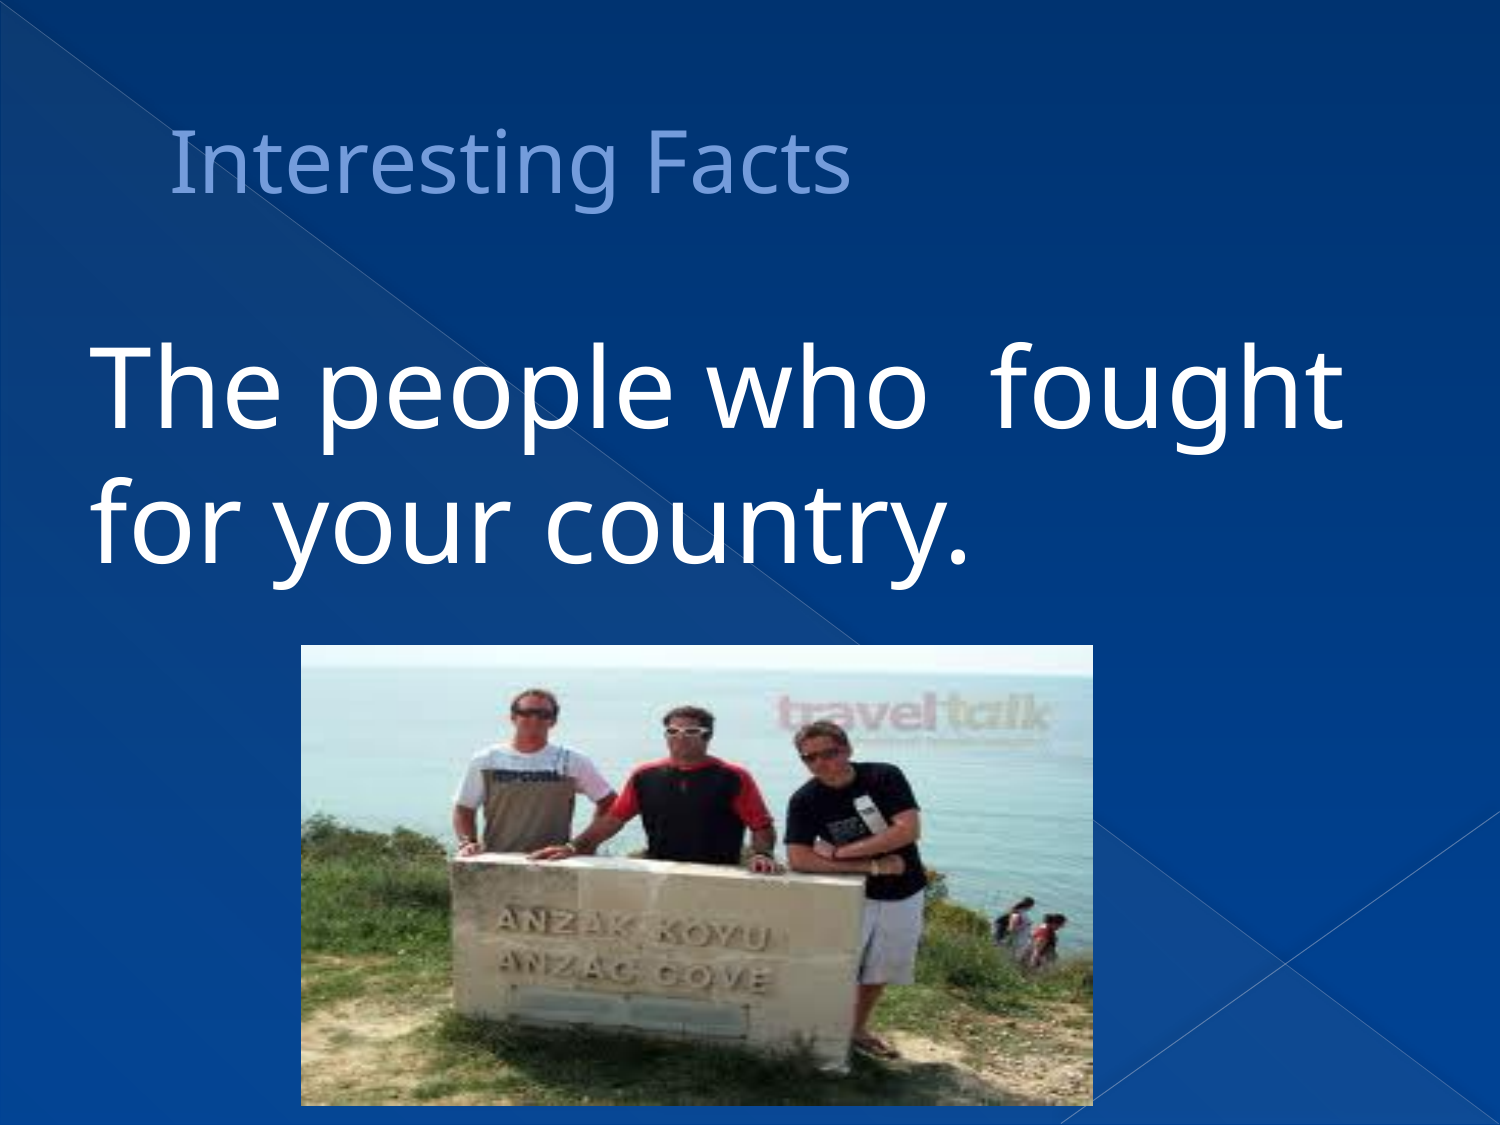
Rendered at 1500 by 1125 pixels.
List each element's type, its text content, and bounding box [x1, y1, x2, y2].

list The people who fought for your country. [75, 308, 1425, 1059]
picture [300, 644, 1093, 1107]
title Interesting Facts [75, 43, 1425, 274]
